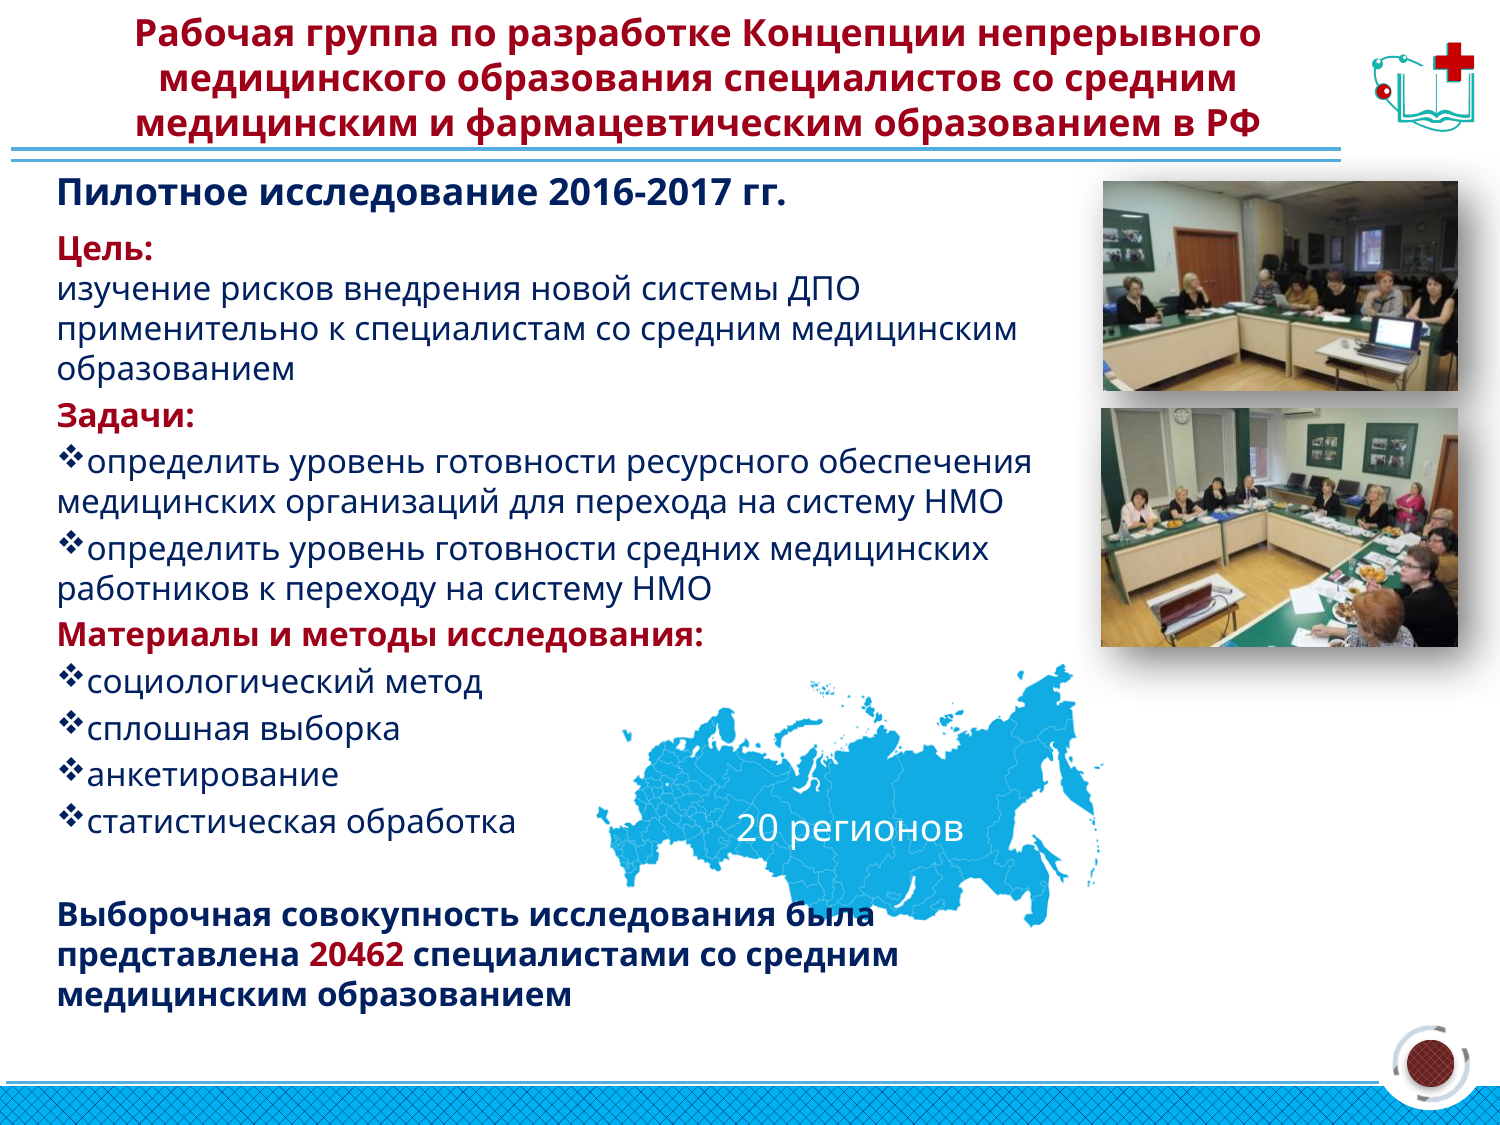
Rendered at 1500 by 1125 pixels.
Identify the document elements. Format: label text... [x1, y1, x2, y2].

text_box Пилотное исследование 2016-2017 гг. [41, 160, 1447, 221]
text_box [596, 663, 1105, 929]
picture [1103, 181, 1458, 392]
title Рабочая группа по разработке Концепции непрерывного медицинского образования специалистов со средним медицинским и фармацевтическим образованием в РФ [35, 19, 1362, 133]
picture [1100, 408, 1458, 647]
list Цель: изучение рисков внедрения новой системы ДПО применительно к специалистам со средним медицинским образованием Задачи: определить уровень готовности ресурсного обеспечения медицинских организаций для перехода на систему НМО определить уровень готовности средних медицинских работников к переходу на систему НМО Материалы и методы исследования: социологический метод сплошная выборка анкетирование статистическая обработка Выборочная совокупность исследования была представлена 20462 специалистами со средним медицинским образованием [41, 221, 1105, 1071]
